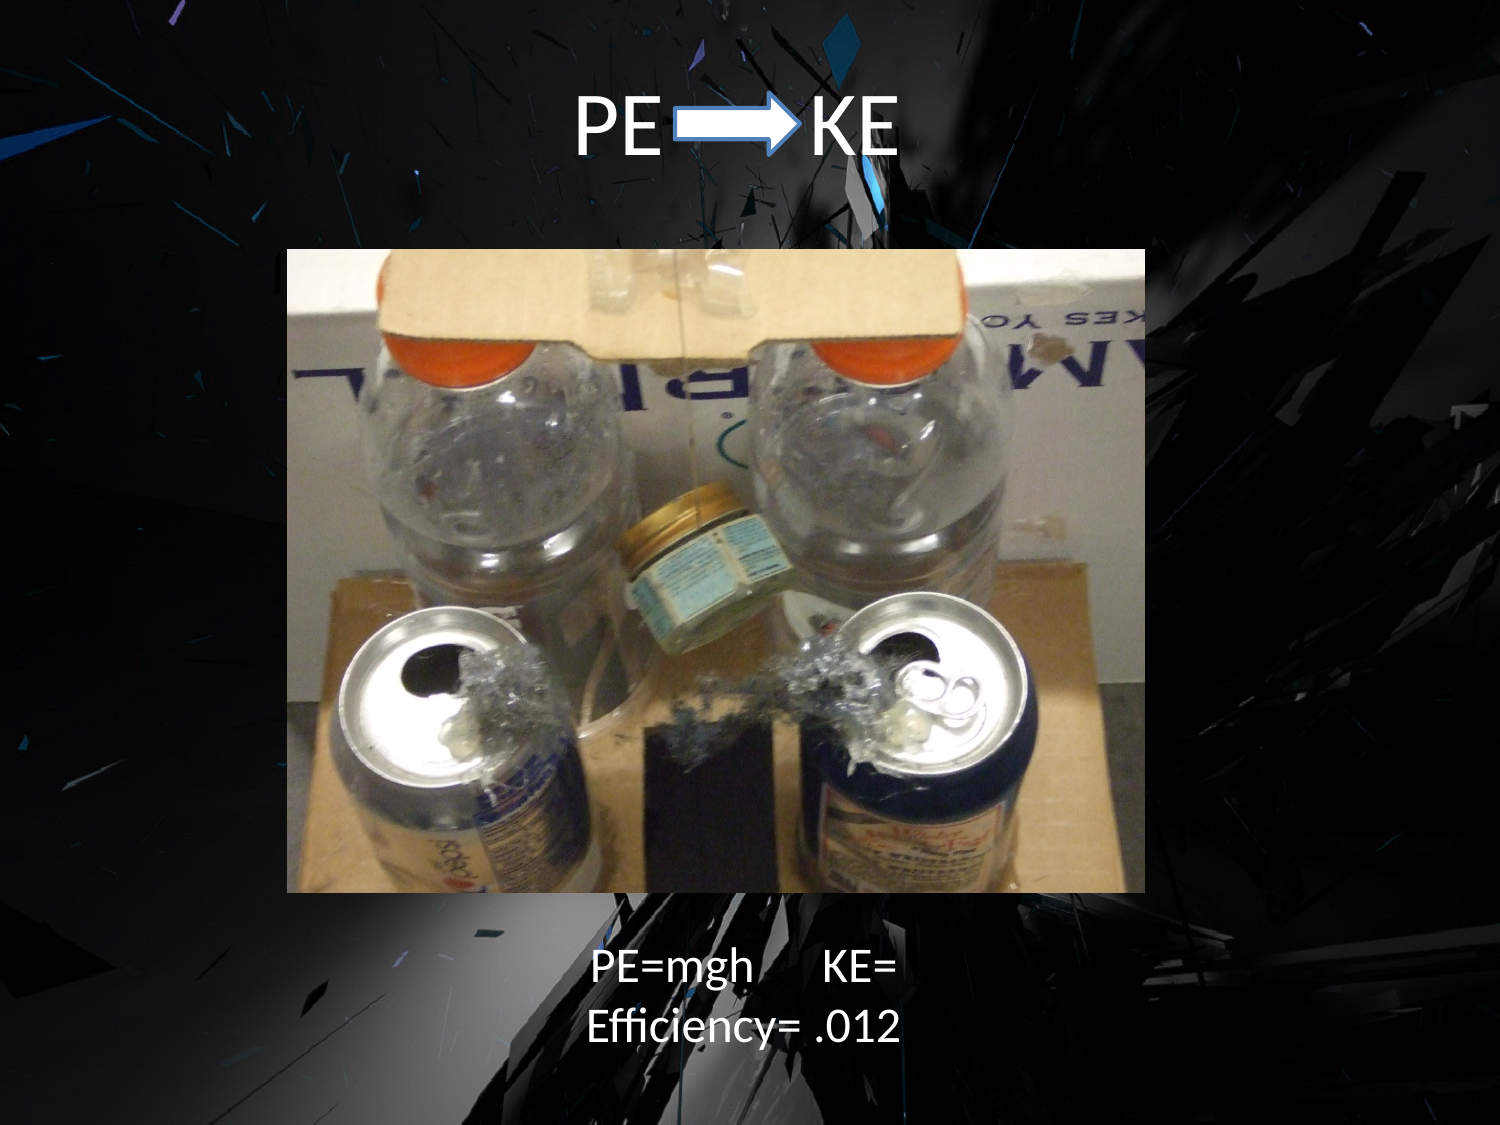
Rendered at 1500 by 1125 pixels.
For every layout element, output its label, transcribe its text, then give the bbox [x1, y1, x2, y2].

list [287, 249, 1146, 894]
picture [0, 0, 1500, 1125]
text_box [672, 90, 803, 157]
title PE KE [62, 24, 1413, 213]
